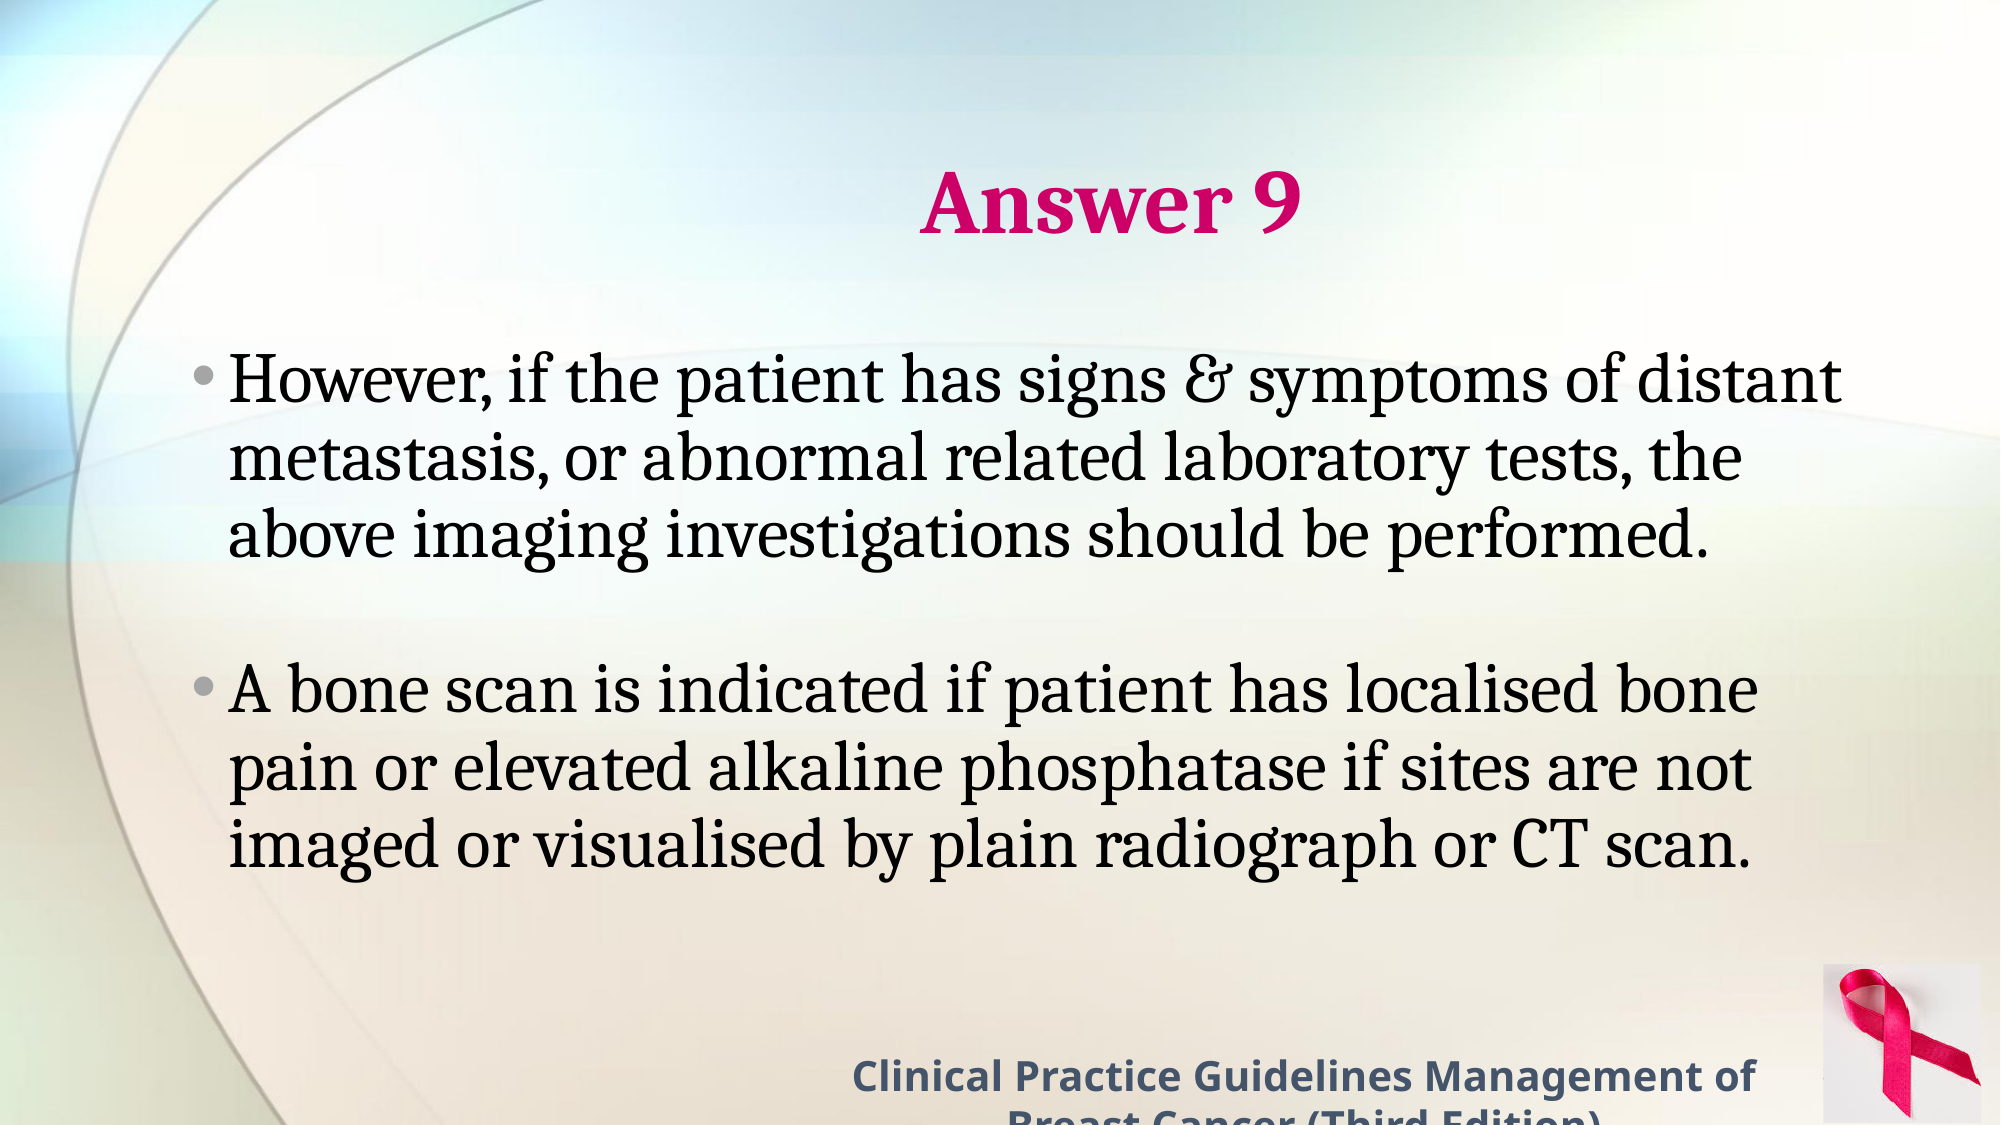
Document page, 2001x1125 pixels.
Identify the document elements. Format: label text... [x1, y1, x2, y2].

list However, if the patient has signs & symptoms of distant metastasis, or abnormal related laboratory tests, the above imaging investigations should be performed. A bone scan is indicated if patient has localised bone pain or elevated alkaline phosphatase if sites are not imaged or visualised by plain radiograph or CT scan. [176, 333, 1863, 1103]
text_box Clinical Practice Guidelines Management of Breast Cancer (Third Edition) [788, 1042, 1820, 1125]
picture [0, 0, 2001, 1125]
title Answer 9 [381, 105, 1863, 289]
